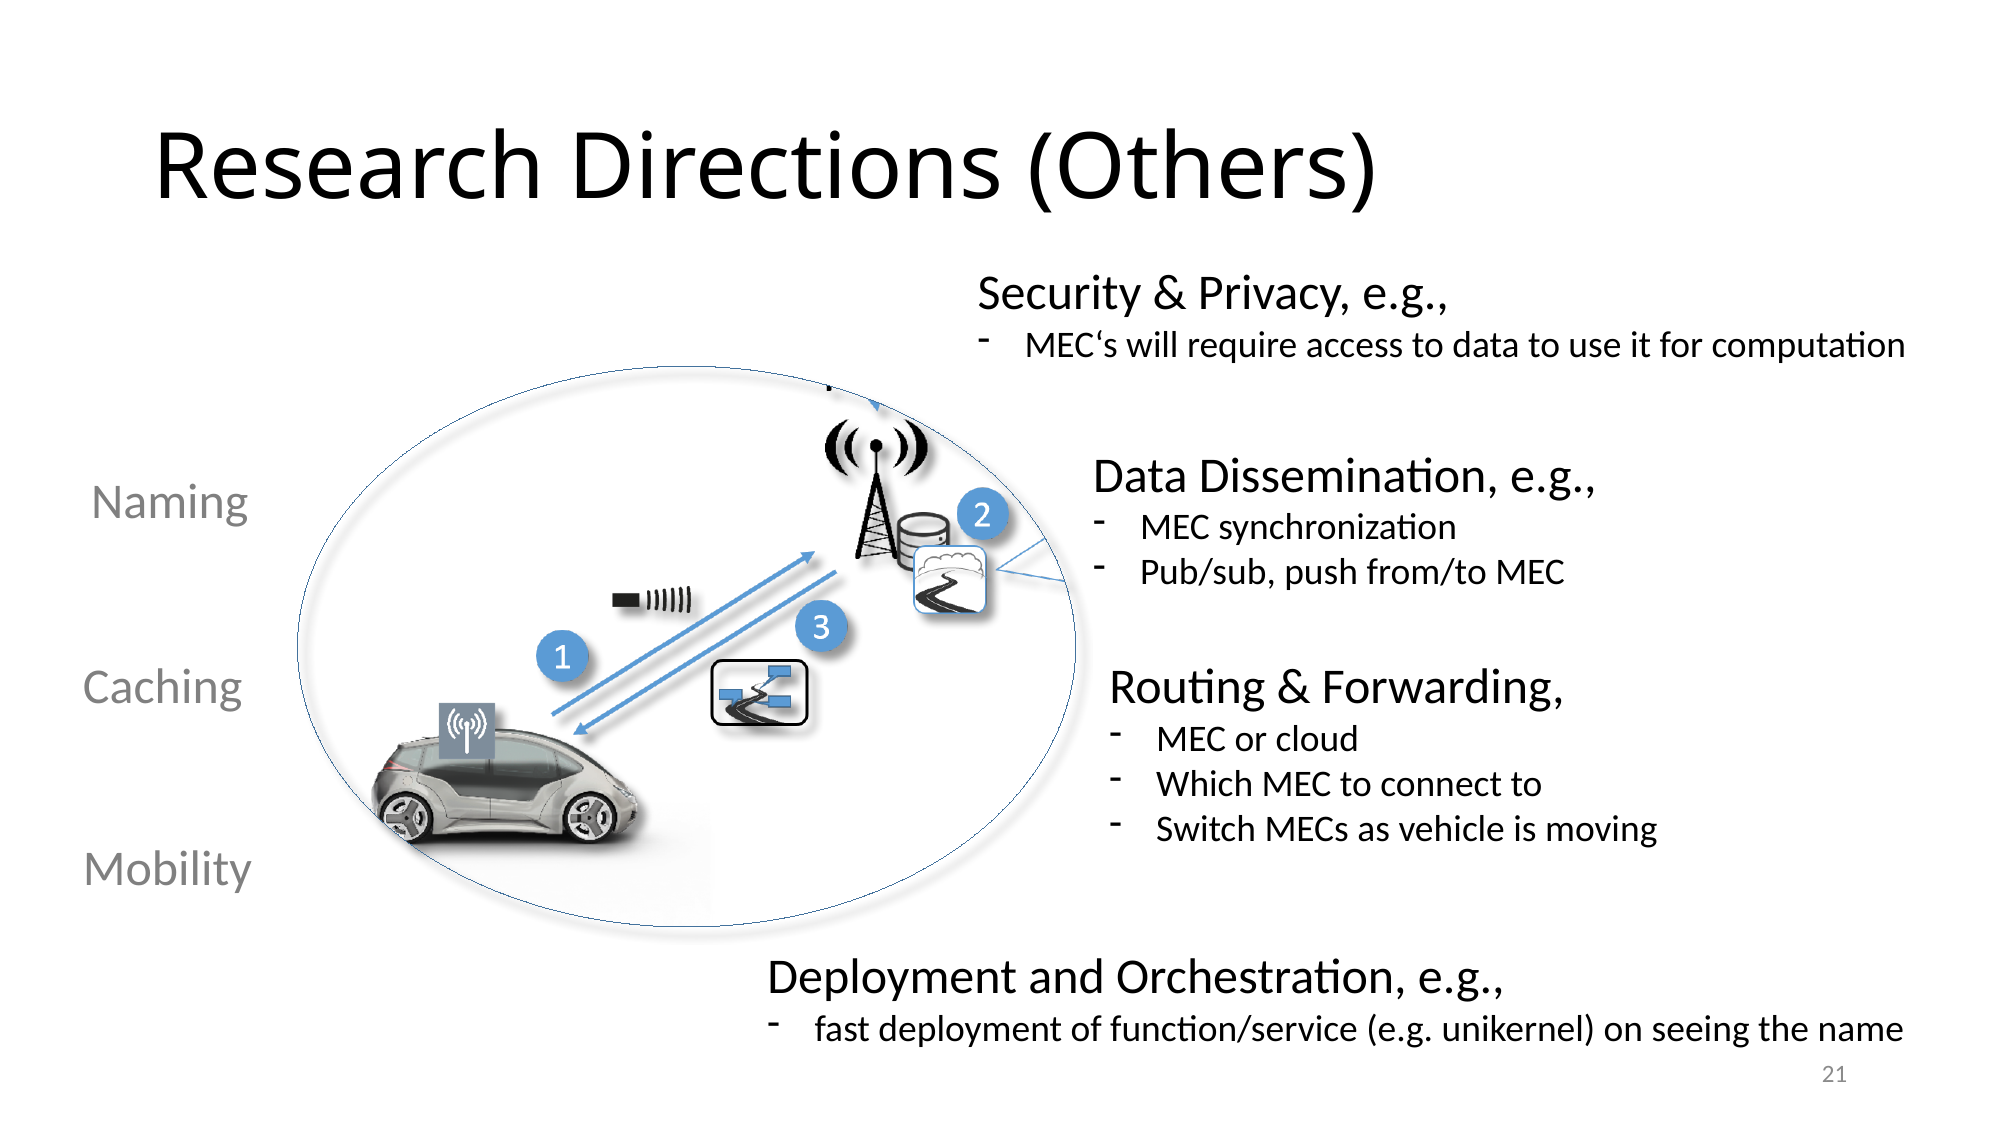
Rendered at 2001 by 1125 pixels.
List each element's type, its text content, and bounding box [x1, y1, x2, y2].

text_box Research Directions (Others) [137, 59, 1863, 278]
text_box Deployment and Orchestration, e.g., fast deployment of function/service (e.g. unikernel) on seeing the name [752, 936, 1949, 1057]
text_box Naming [76, 461, 264, 537]
text_box Security & Privacy, e.g., MEC‘s will require access to data to use it for computation [962, 252, 1923, 373]
text_box Mobility [68, 828, 268, 904]
text_box Data Dissemination, e.g., MEC synchronization Pub/sub, push from/to MEC [1078, 434, 1624, 600]
text_box Caching [68, 646, 258, 722]
picture [297, 366, 1076, 927]
slide_number 21 [1412, 1042, 1863, 1103]
text_box Routing & Forwarding, MEC or cloud Which MEC to connect to Switch MECs as vehicle is moving [1094, 646, 1673, 857]
